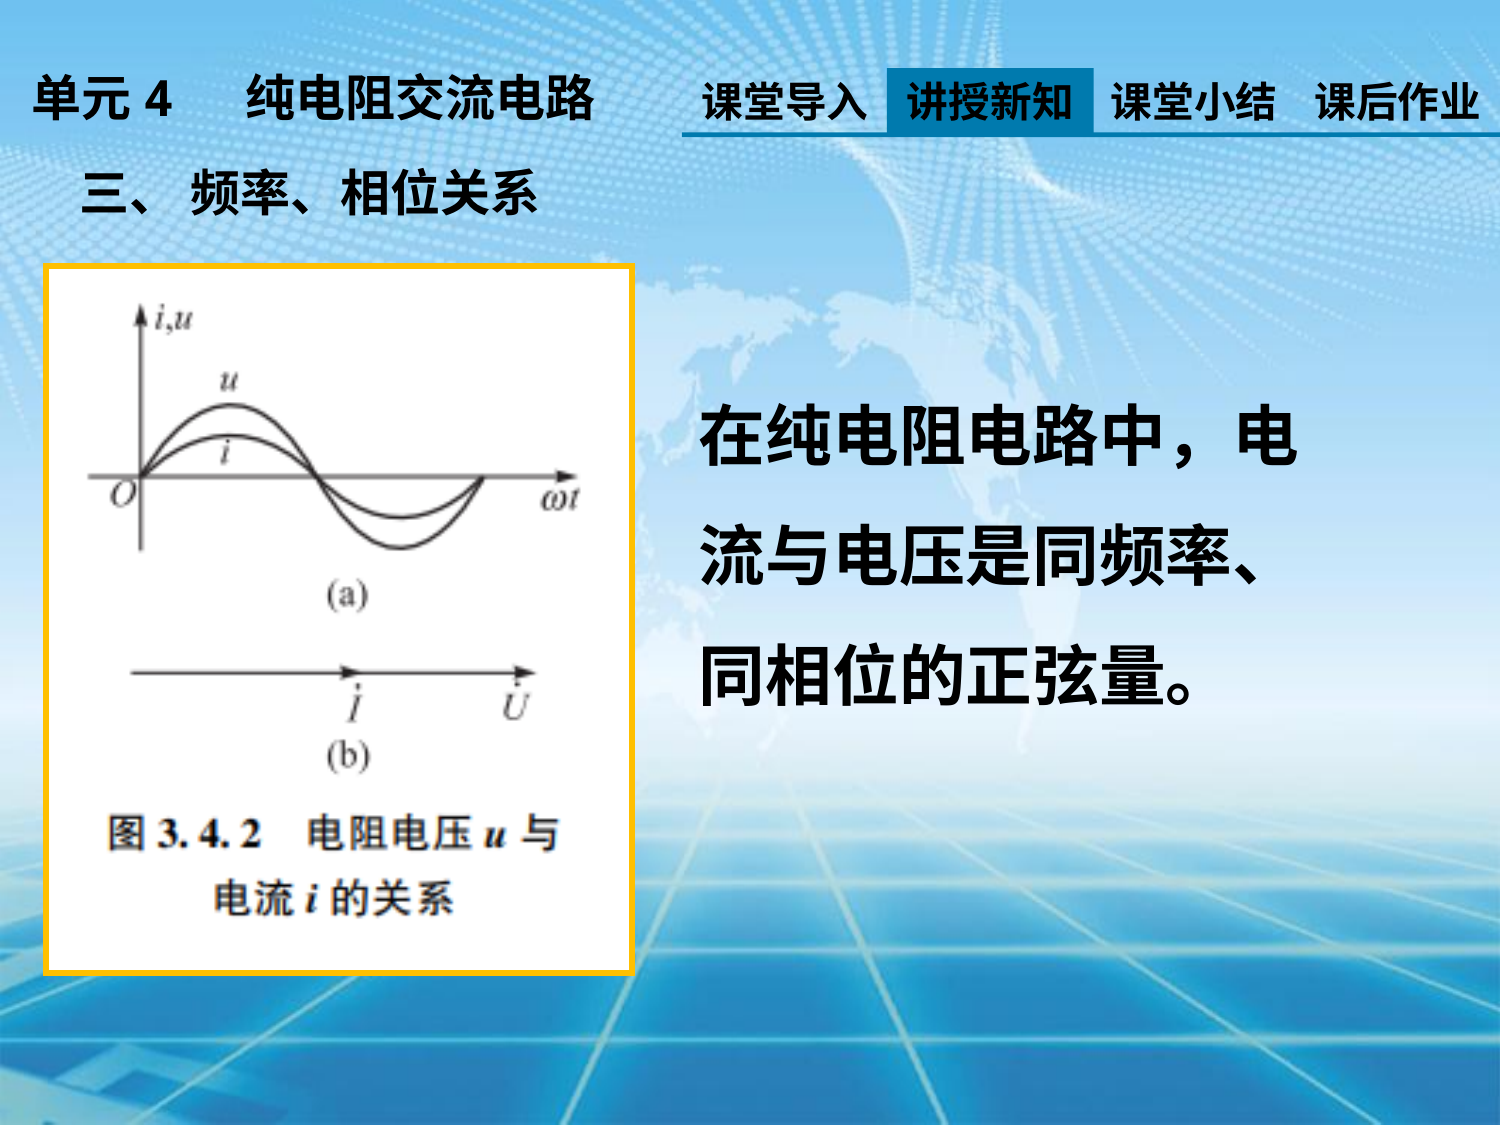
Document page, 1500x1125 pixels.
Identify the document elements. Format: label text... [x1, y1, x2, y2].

text_box 三、 频率、相位关系 [19, 135, 601, 249]
picture [0, 0, 1500, 1125]
text_box 在纯电阻电路中，电流与电压是同频率、同相位的正弦量。 [684, 346, 1356, 747]
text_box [16, 59, 1500, 135]
